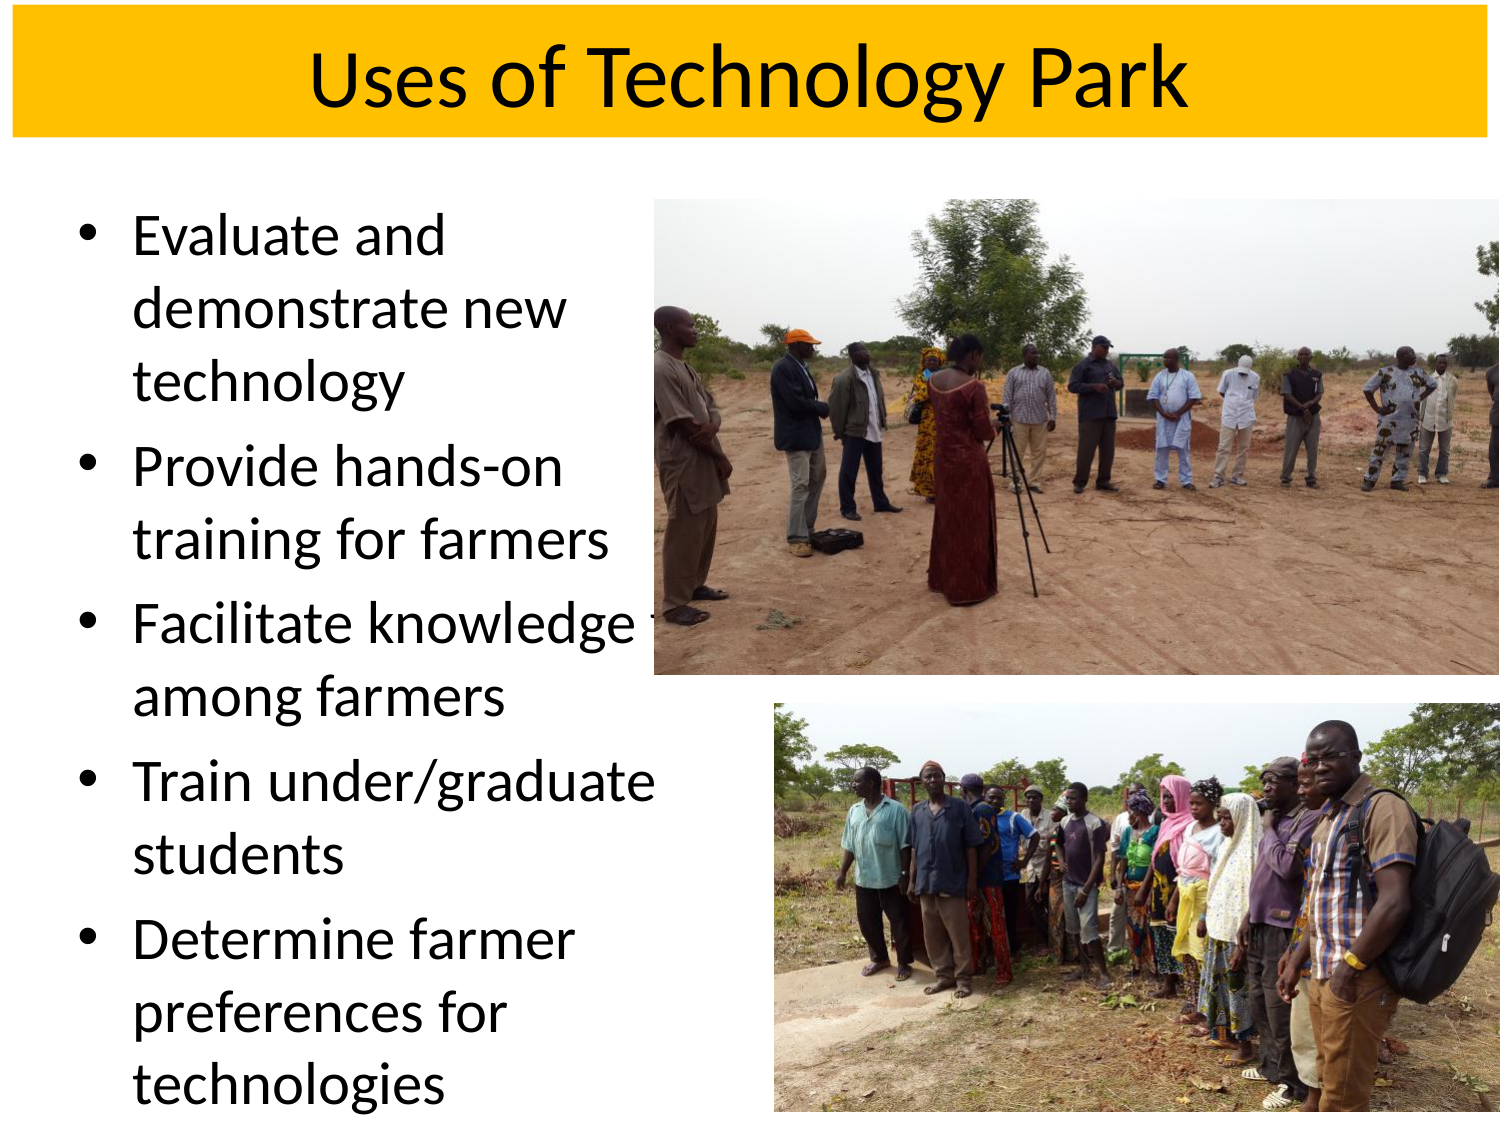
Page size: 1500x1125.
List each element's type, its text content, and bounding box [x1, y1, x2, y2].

list Evaluate and demonstrate new technology Provide hands-on training for farmers Facilitate knowledge flow among farmers Train under/graduate students Determine farmer preferences for technologies [62, 187, 775, 1125]
picture [774, 703, 1500, 1113]
picture [654, 199, 1500, 676]
title Uses of Technology Park [12, 4, 1488, 138]
